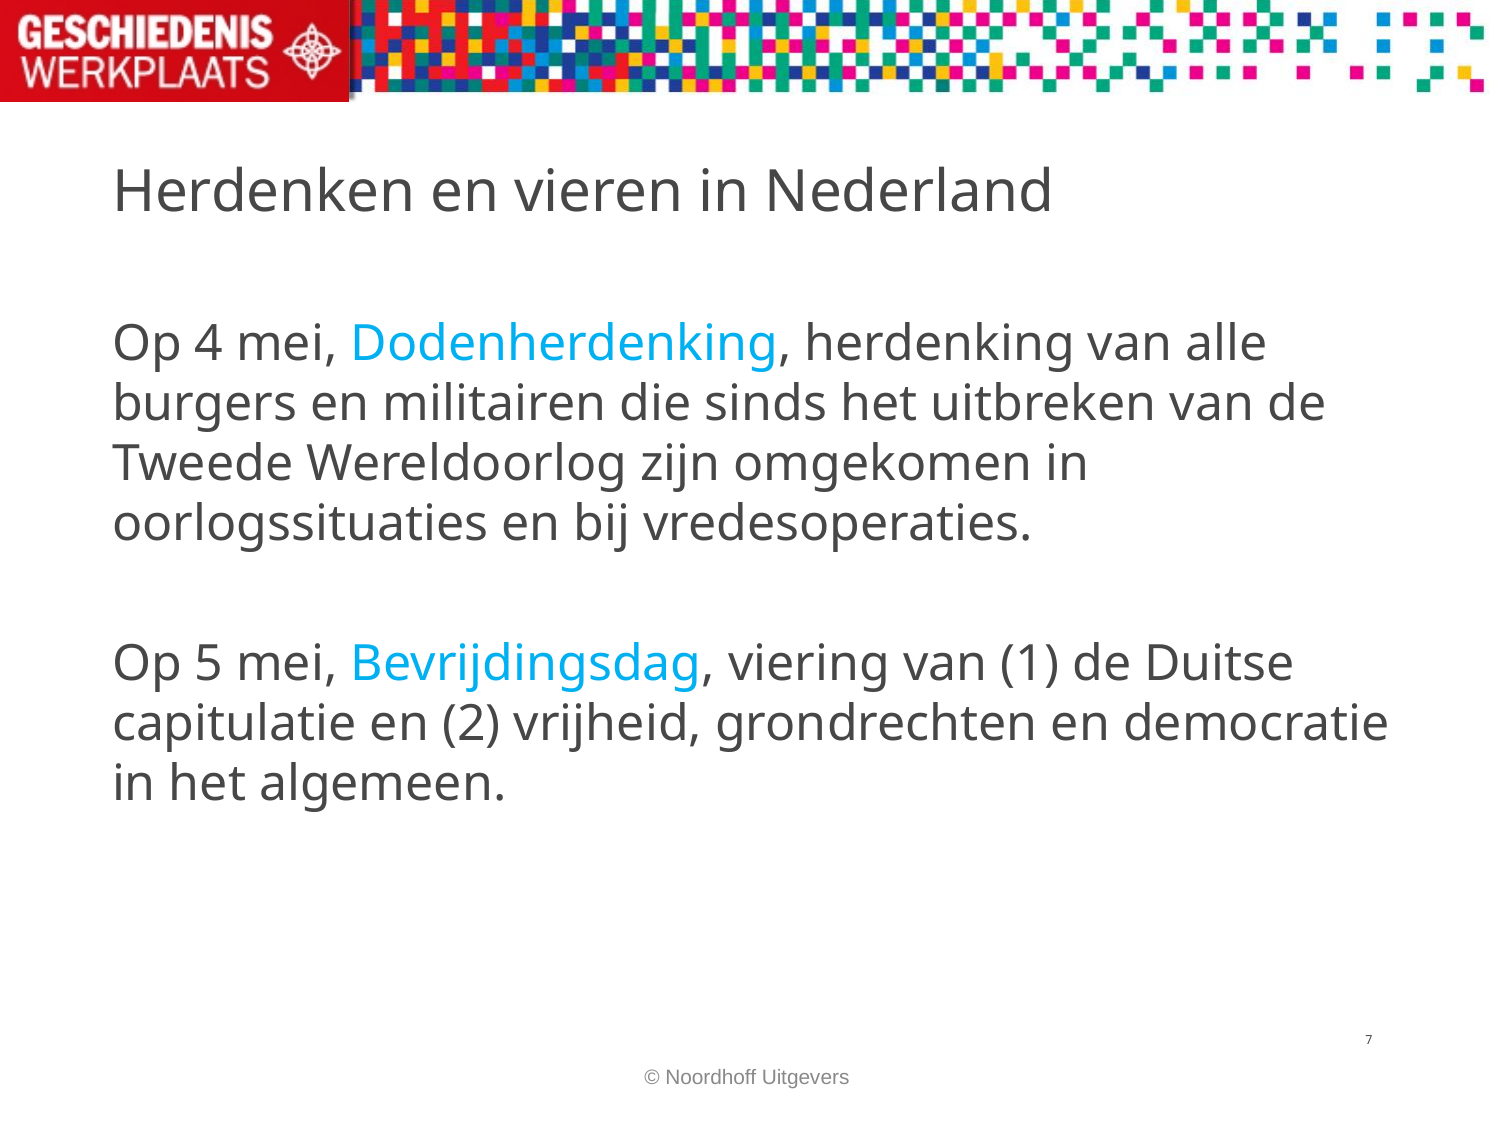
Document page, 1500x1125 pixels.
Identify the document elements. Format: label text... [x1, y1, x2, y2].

list Op 4 mei, Dodenherdenking, herdenking van alle burgers en militairen die sinds het uitbreken van de Tweede Wereldoorlog zijn omgekomen in oorlogssituaties en bij vredesoperaties. Op 5 mei, Bevrijdingsdag, viering van (1) de Duitse capitulatie en (2) vrijheid, grondrechten en democratie in het algemeen. [112, 302, 1409, 988]
text_box © Noordhoff Uitgevers [512, 1045, 988, 1106]
slide_number 7 [1325, 1025, 1388, 1063]
title Herdenken en vieren in Nederland [112, 145, 1401, 256]
picture [0, 0, 1500, 1125]
